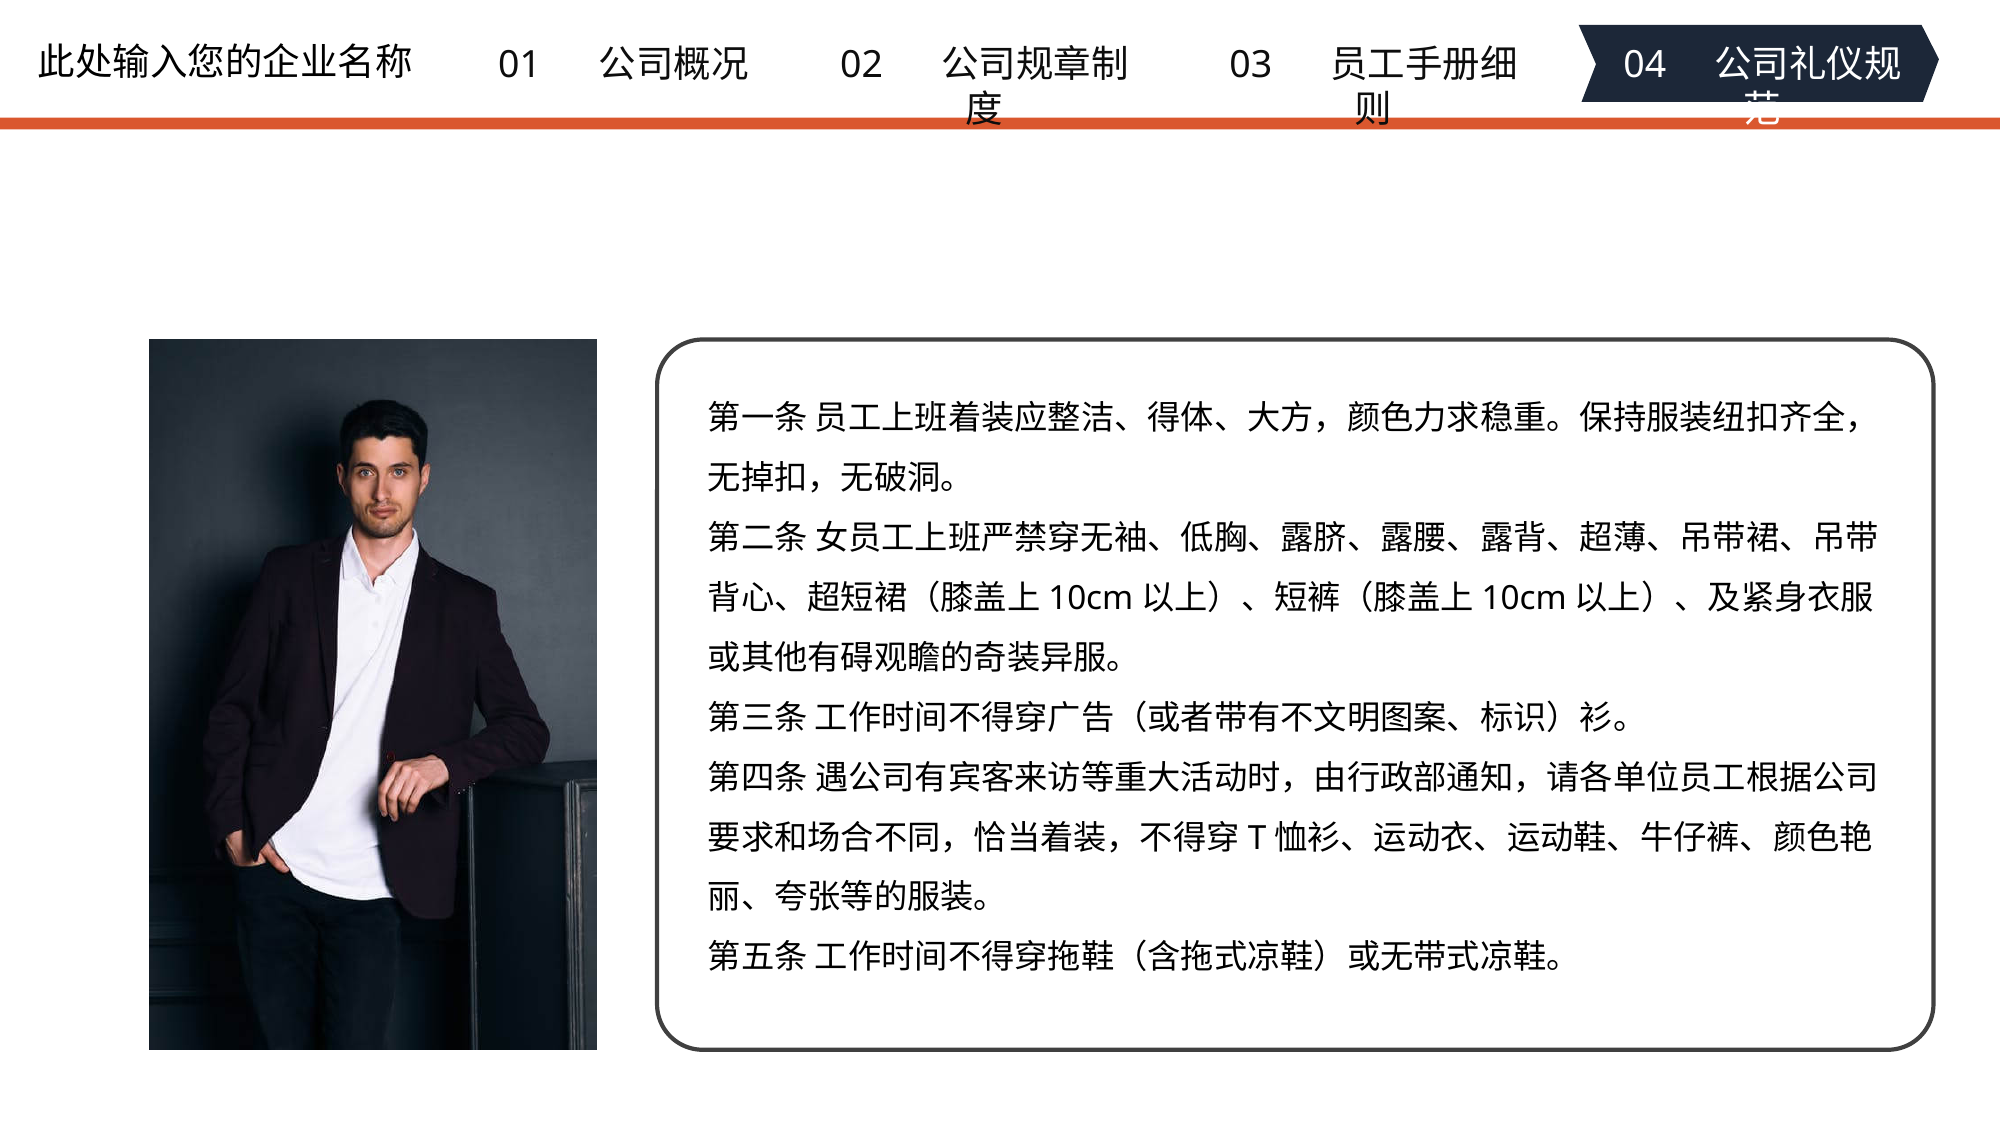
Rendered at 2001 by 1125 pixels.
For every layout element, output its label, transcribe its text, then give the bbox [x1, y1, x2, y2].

text_box 02 公司规章制度 [815, 32, 1154, 138]
text_box [1154, 117, 1204, 130]
text_box 01 公司概况 [482, 32, 765, 93]
text_box 04 公司礼仪规范 [1593, 32, 1932, 138]
text_box [1932, 43, 1941, 81]
picture [148, 339, 597, 1050]
text_box [1580, 69, 1593, 103]
text_box [1932, 117, 2000, 130]
text_box 此处输入您的企业名称 [17, 30, 432, 91]
text_box 03 员工手册细则 [1204, 32, 1543, 138]
text_box [1577, 23, 1927, 60]
text_box [1543, 117, 1593, 130]
text_box [0, 117, 815, 130]
text_box 第一条 员工上班着装应整洁、得体、大方，颜色力求稳重。保持服装纽扣齐全，无掉扣，无破洞。 第二条 女员工上班严禁穿无袖、低胸、露脐、露腰、露背、超薄、吊带裙、吊带背心、超短裙（膝盖上10cm以上）、短裤（膝盖上10cm以上）、及紧身衣服或其他有碍观瞻的奇装异服。 第三条 工作时间不得穿广告（或者带有不文明图案、标识）衫。 第四条 遇公司有宾客来访等重大活动时，由行政部通知，请各单位员工根据公司要求和场合不同，恰当着装，不得穿T恤衫、运动衣、运动鞋、牛仔裤、颜色艳丽、夸张等的服装。 第五条 工作时间不得穿拖鞋（含拖式凉鞋）或无带式凉鞋。 [693, 369, 1901, 983]
text_box [657, 339, 1934, 1050]
